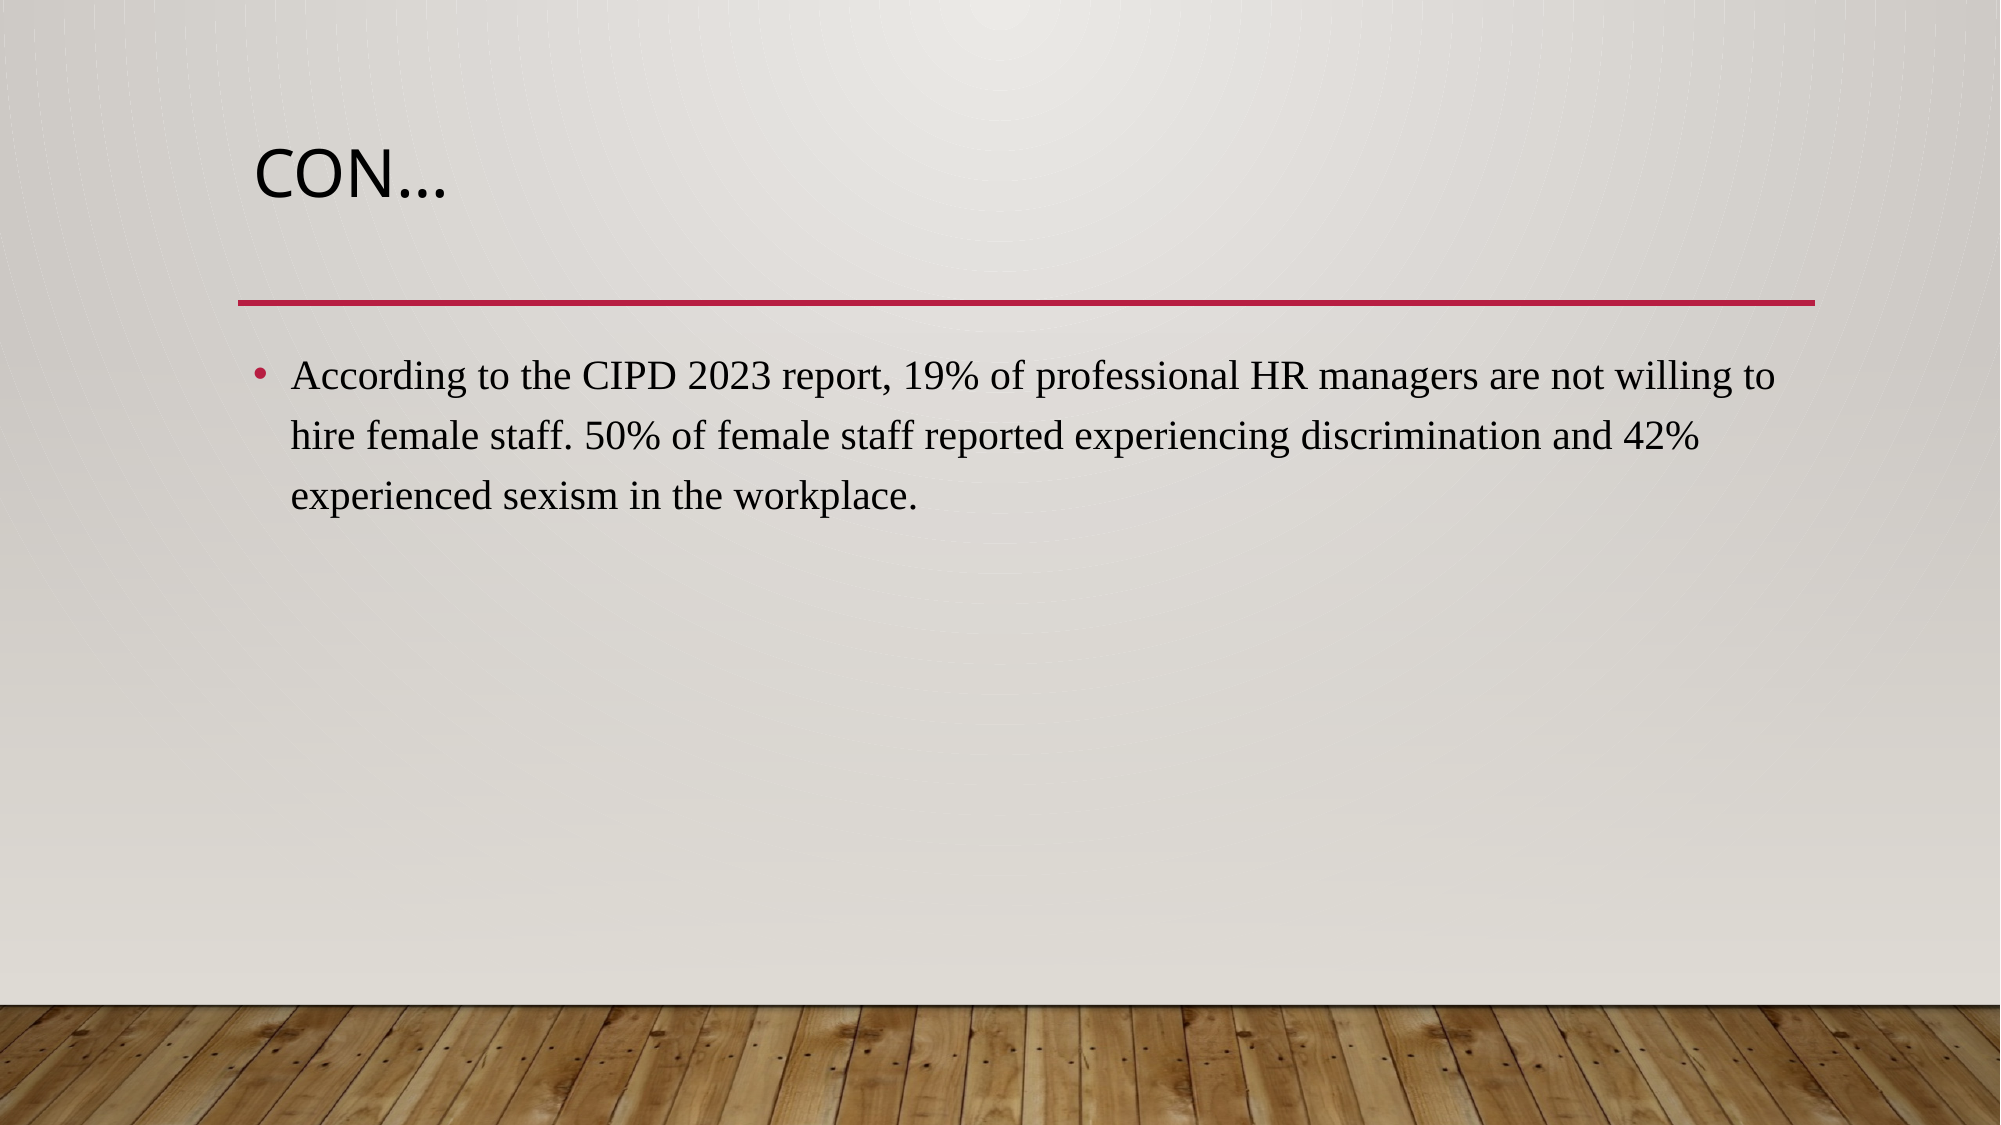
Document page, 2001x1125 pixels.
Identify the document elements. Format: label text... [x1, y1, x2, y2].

picture [0, 1005, 2000, 1125]
list According to the CIPD 2023 report, 19% of professional HR managers are not willing to hire female staff. 50% of female staff reported experiencing discrimination and 42% experienced sexism in the workplace. [238, 330, 1814, 897]
title Con… [238, 131, 1814, 305]
